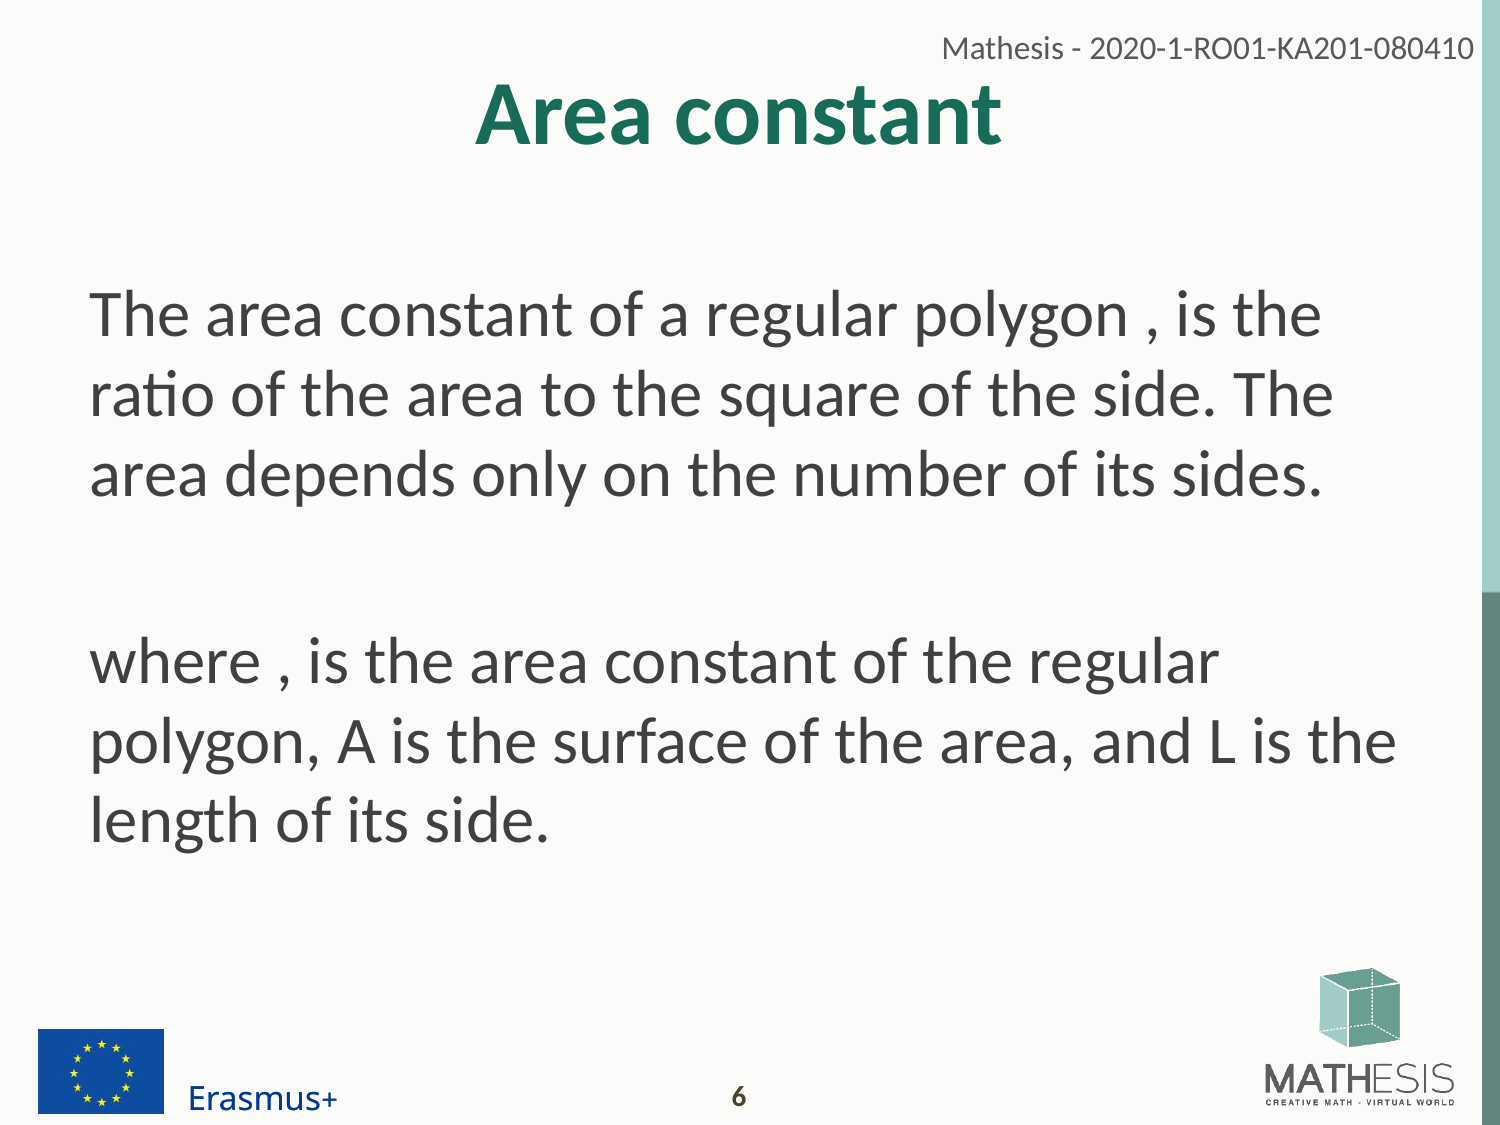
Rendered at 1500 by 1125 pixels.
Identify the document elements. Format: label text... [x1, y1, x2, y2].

title Area constant [75, 45, 1425, 233]
picture [38, 1029, 164, 1114]
